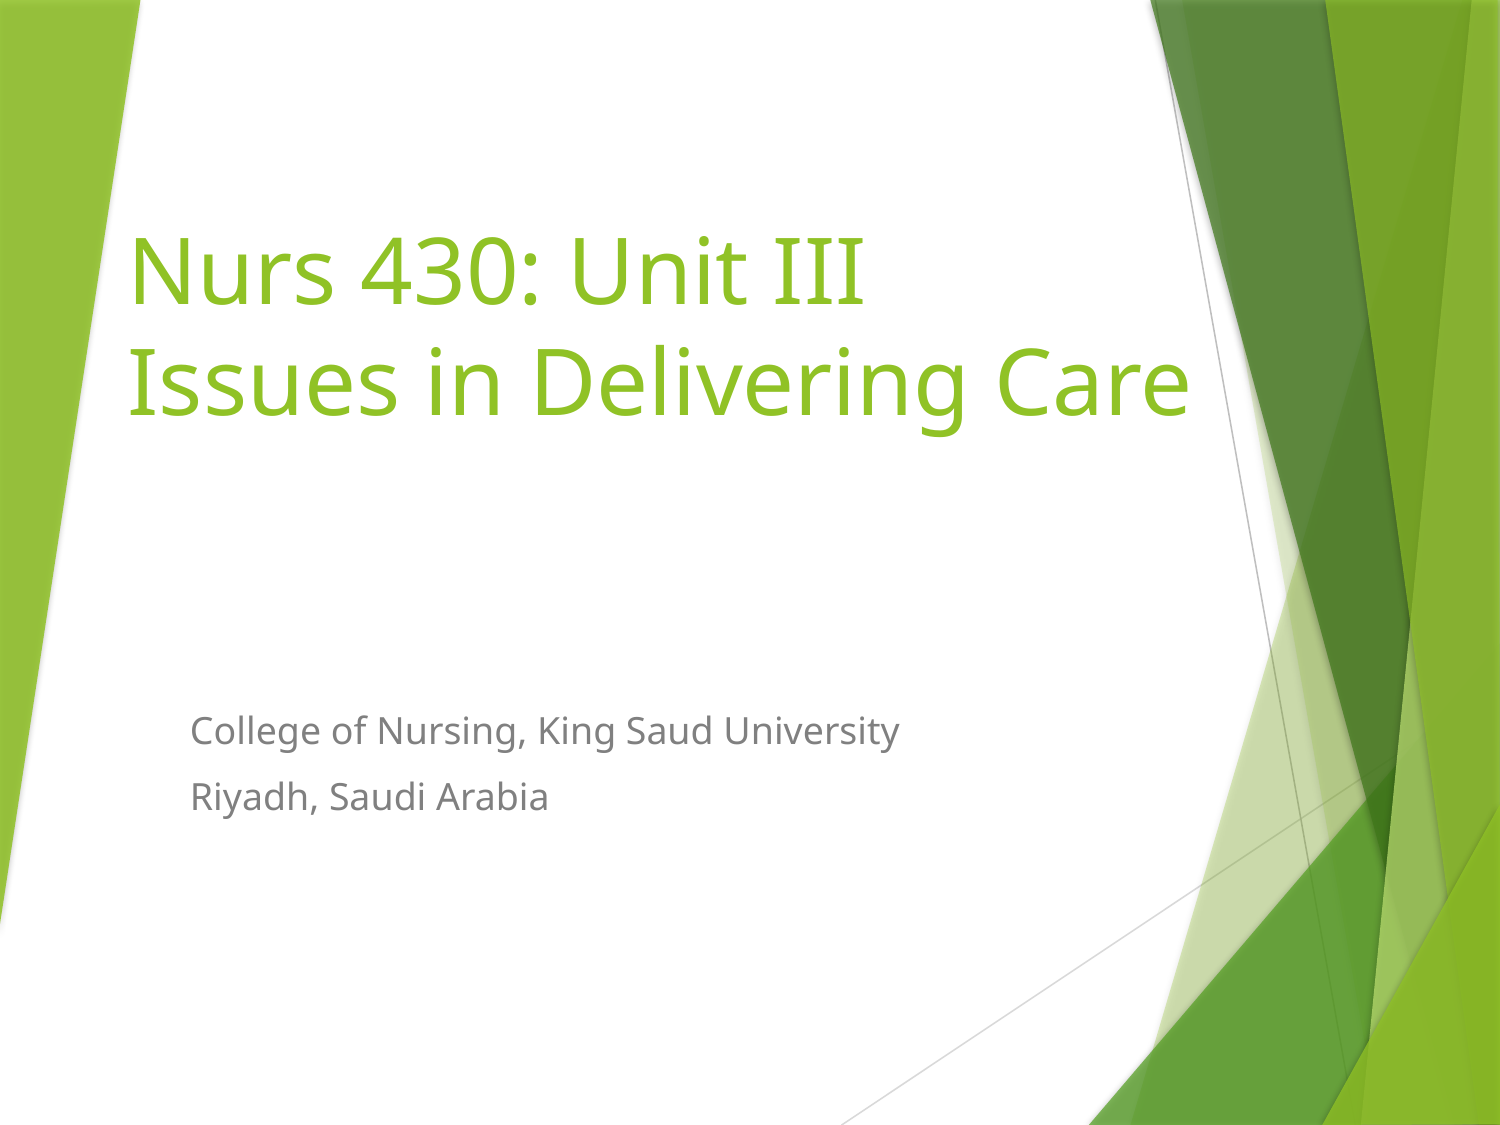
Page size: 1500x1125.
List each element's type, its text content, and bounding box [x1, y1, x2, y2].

title Nurs 430: Unit III Issues in Delivering Care [112, 200, 1388, 442]
subtitle College of Nursing, King Saud University Riyadh, Saudi Arabia [174, 699, 1388, 1050]
